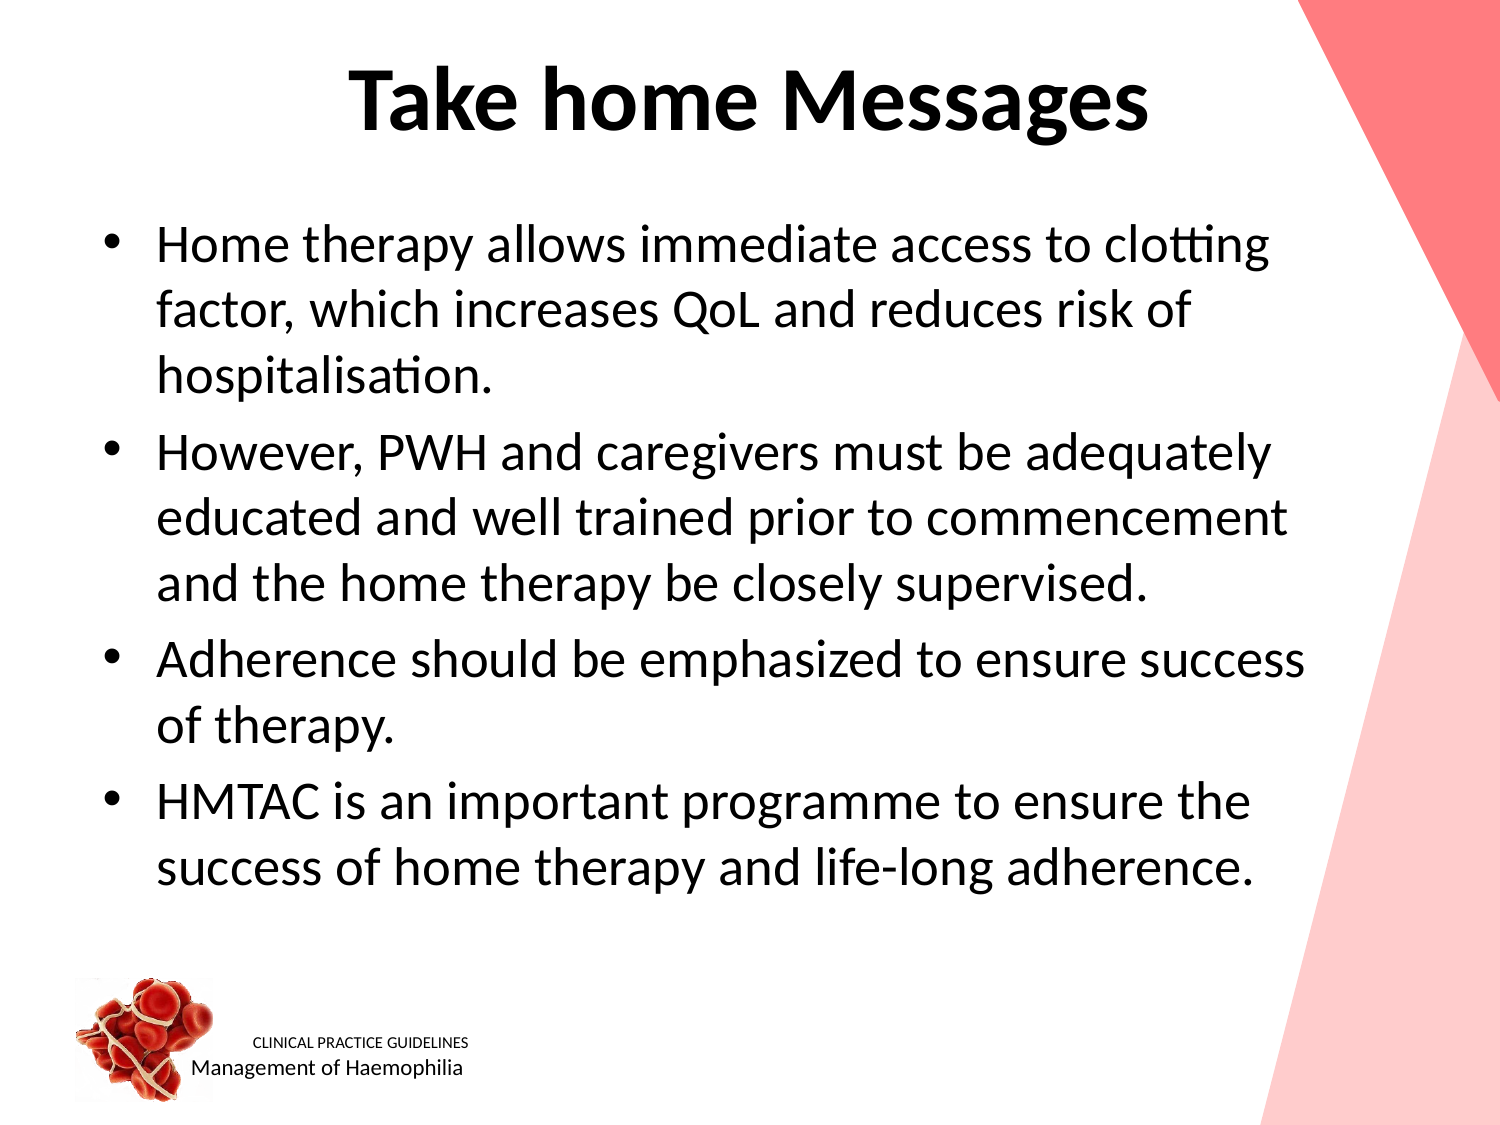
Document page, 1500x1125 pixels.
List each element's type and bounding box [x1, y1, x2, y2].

text_box [74, 0, 1500, 1125]
